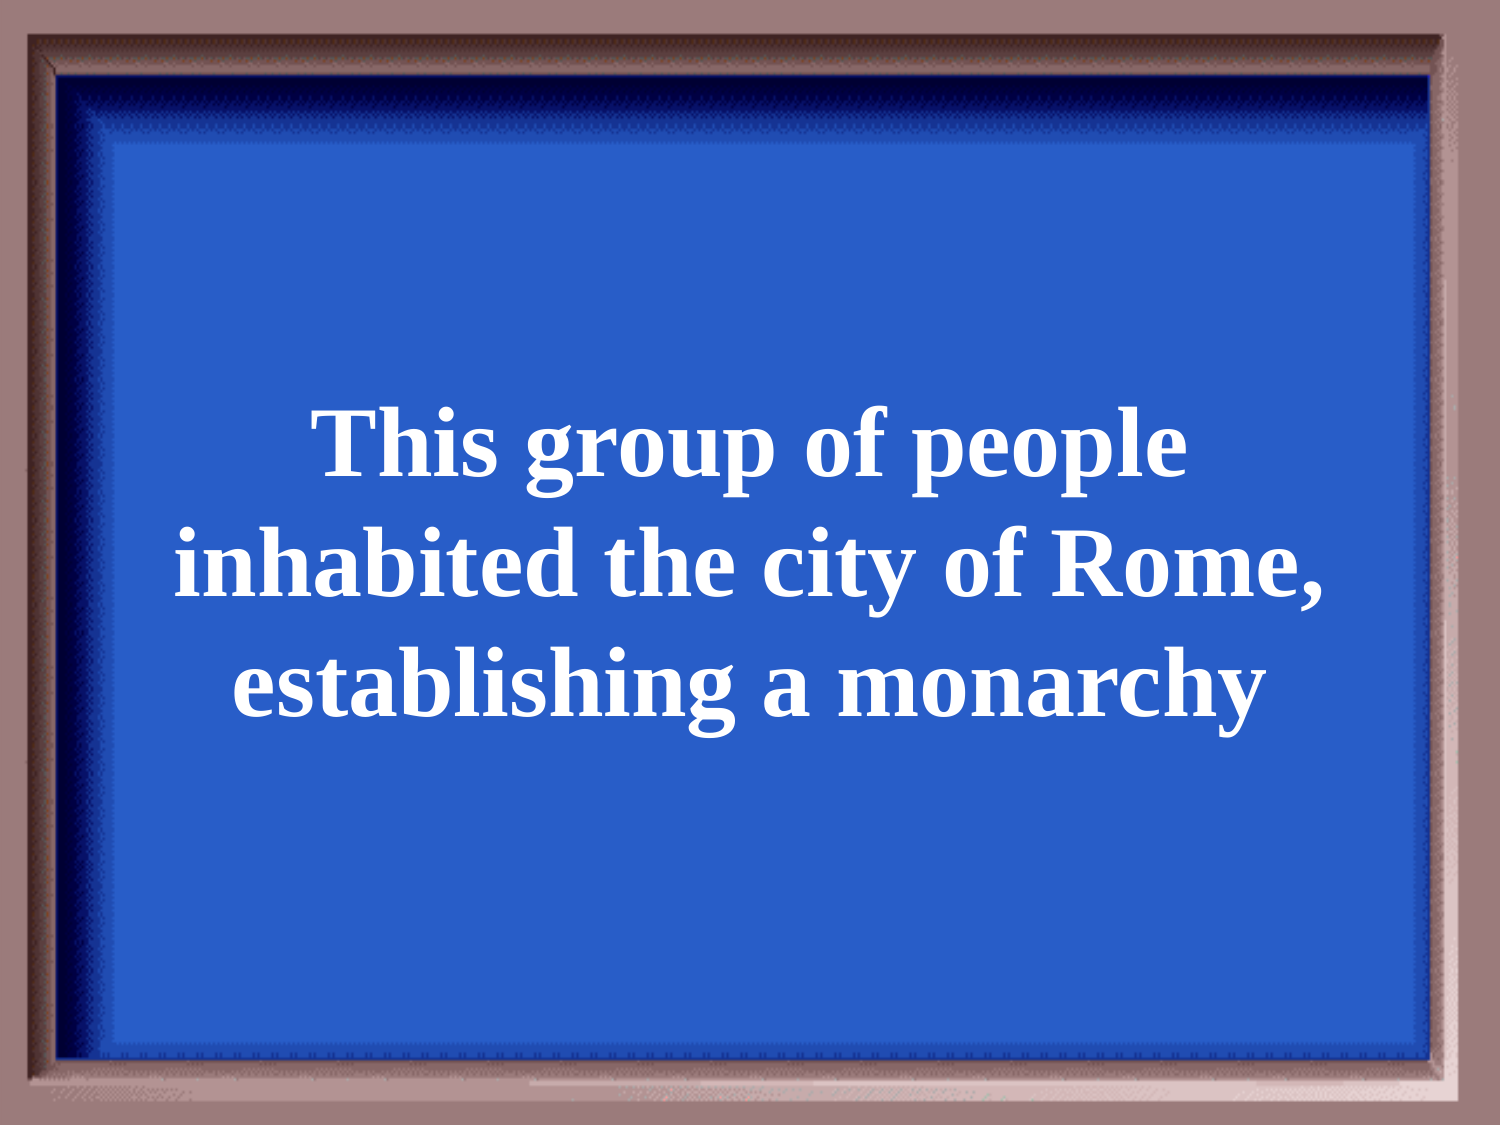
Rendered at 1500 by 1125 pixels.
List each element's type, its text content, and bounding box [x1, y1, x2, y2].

picture [0, 0, 1500, 1125]
title This group of people inhabited the city of Rome, establishing a monarchy [112, 462, 1388, 650]
